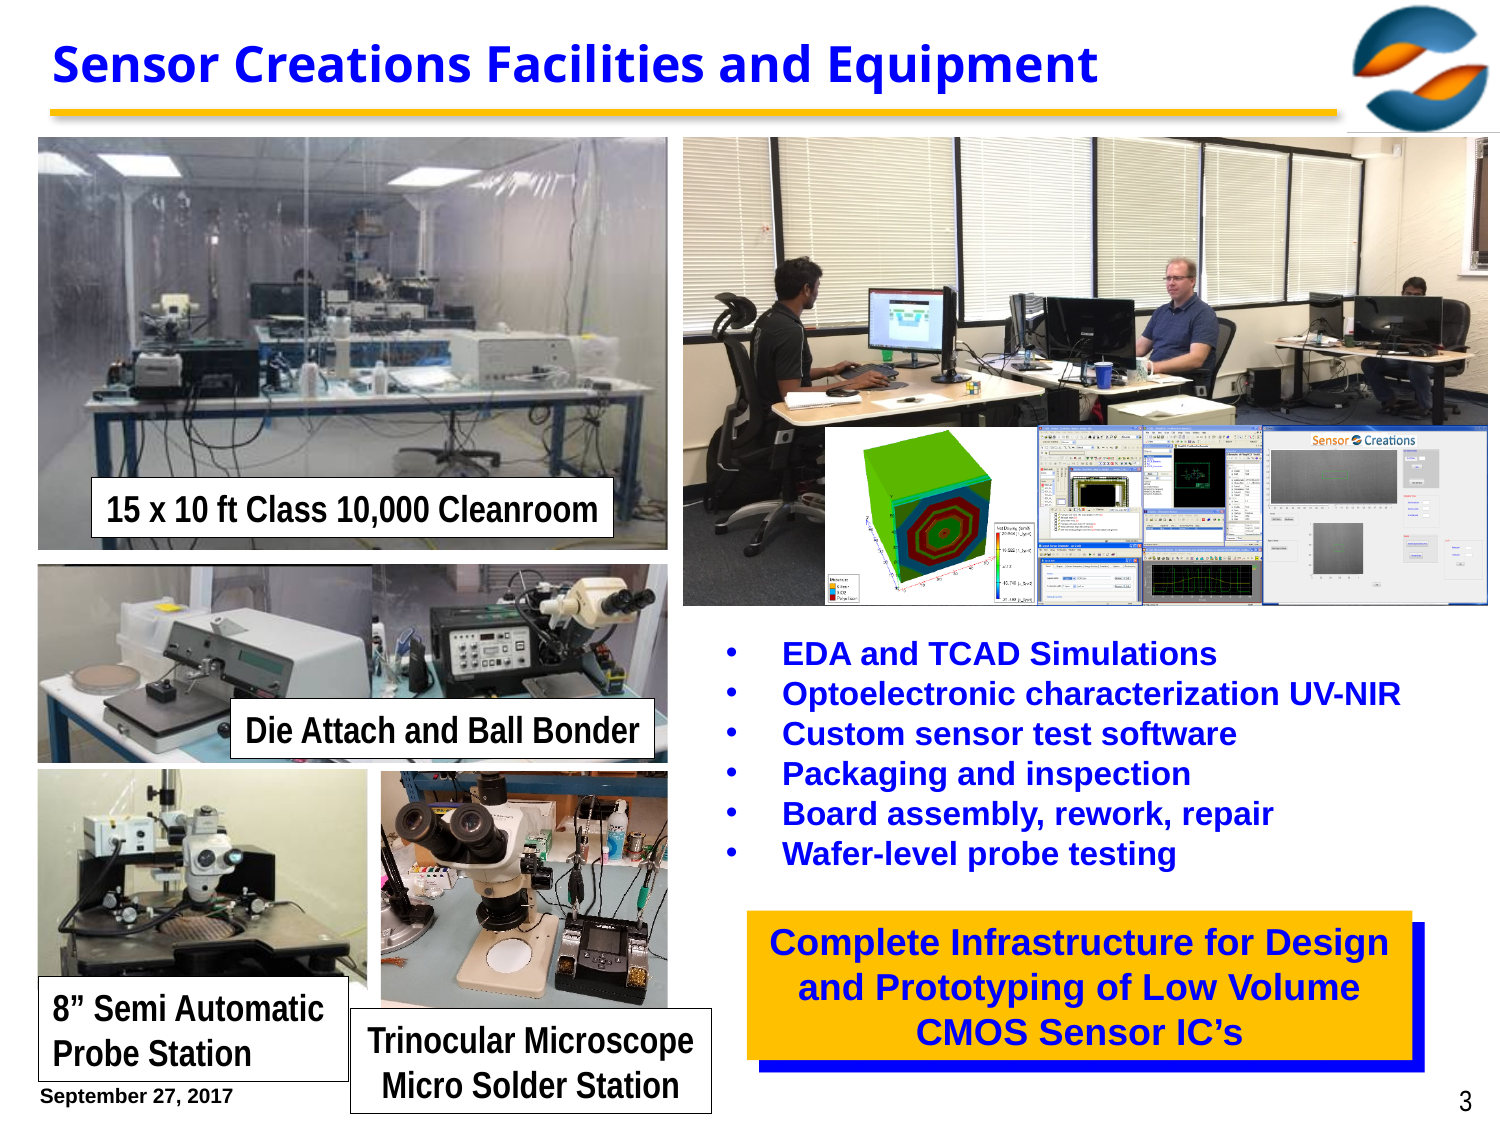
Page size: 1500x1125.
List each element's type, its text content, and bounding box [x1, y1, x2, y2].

text_box EDA and TCAD Simulations Optoelectronic characterization UV-NIR Custom sensor test software Packaging and inspection Board assembly, rework, repair Wafer-level probe testing [711, 624, 1464, 880]
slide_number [24, 1074, 250, 1113]
title Sensor Creations Facilities and Equipment [37, 24, 1313, 100]
text_box Trinocular Microscope Micro Solder Station [350, 1008, 712, 1114]
picture [37, 769, 368, 991]
picture [683, 0, 1500, 606]
picture [37, 137, 668, 551]
picture [37, 564, 668, 763]
picture [380, 771, 668, 1028]
text_box Complete Infrastructure for Design and Prototyping of Low Volume CMOS Sensor IC’s [746, 910, 1413, 1061]
slide_number 3 [1412, 1074, 1488, 1125]
text_box 8” Semi Automatic Probe Station [38, 997, 349, 1082]
